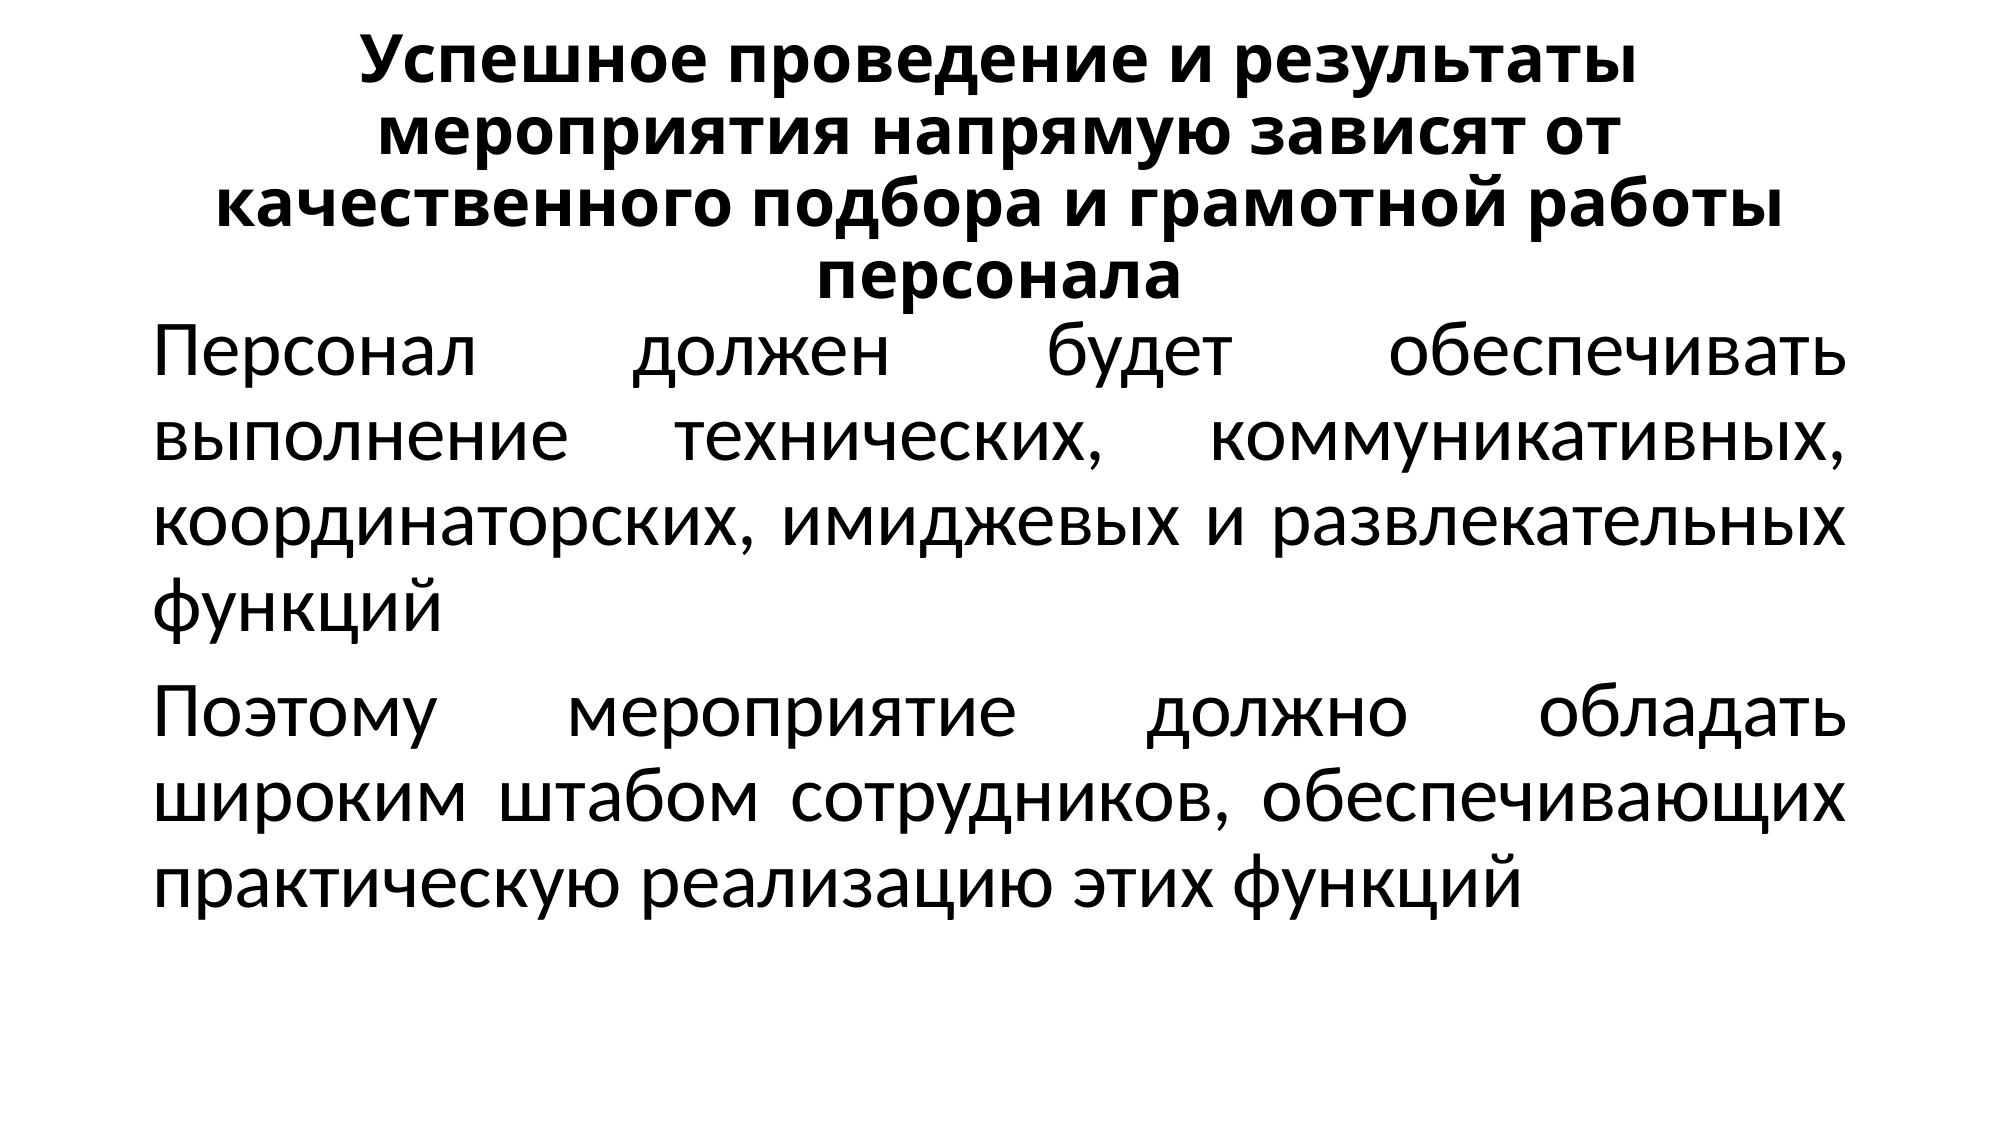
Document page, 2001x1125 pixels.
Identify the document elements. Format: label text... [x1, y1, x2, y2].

list Персонал должен будет обеспечивать выполнение технических, коммуникативных, координаторских, имиджевых и развлекательных функций Поэтому мероприятие должно обладать широким штабом сотрудников, обеспечивающих практическую реализацию этих функций [137, 299, 1863, 1014]
title Успешное проведение и результаты мероприятия напрямую зависят от качественного подбора и грамотной работы персонала [137, 59, 1863, 278]
